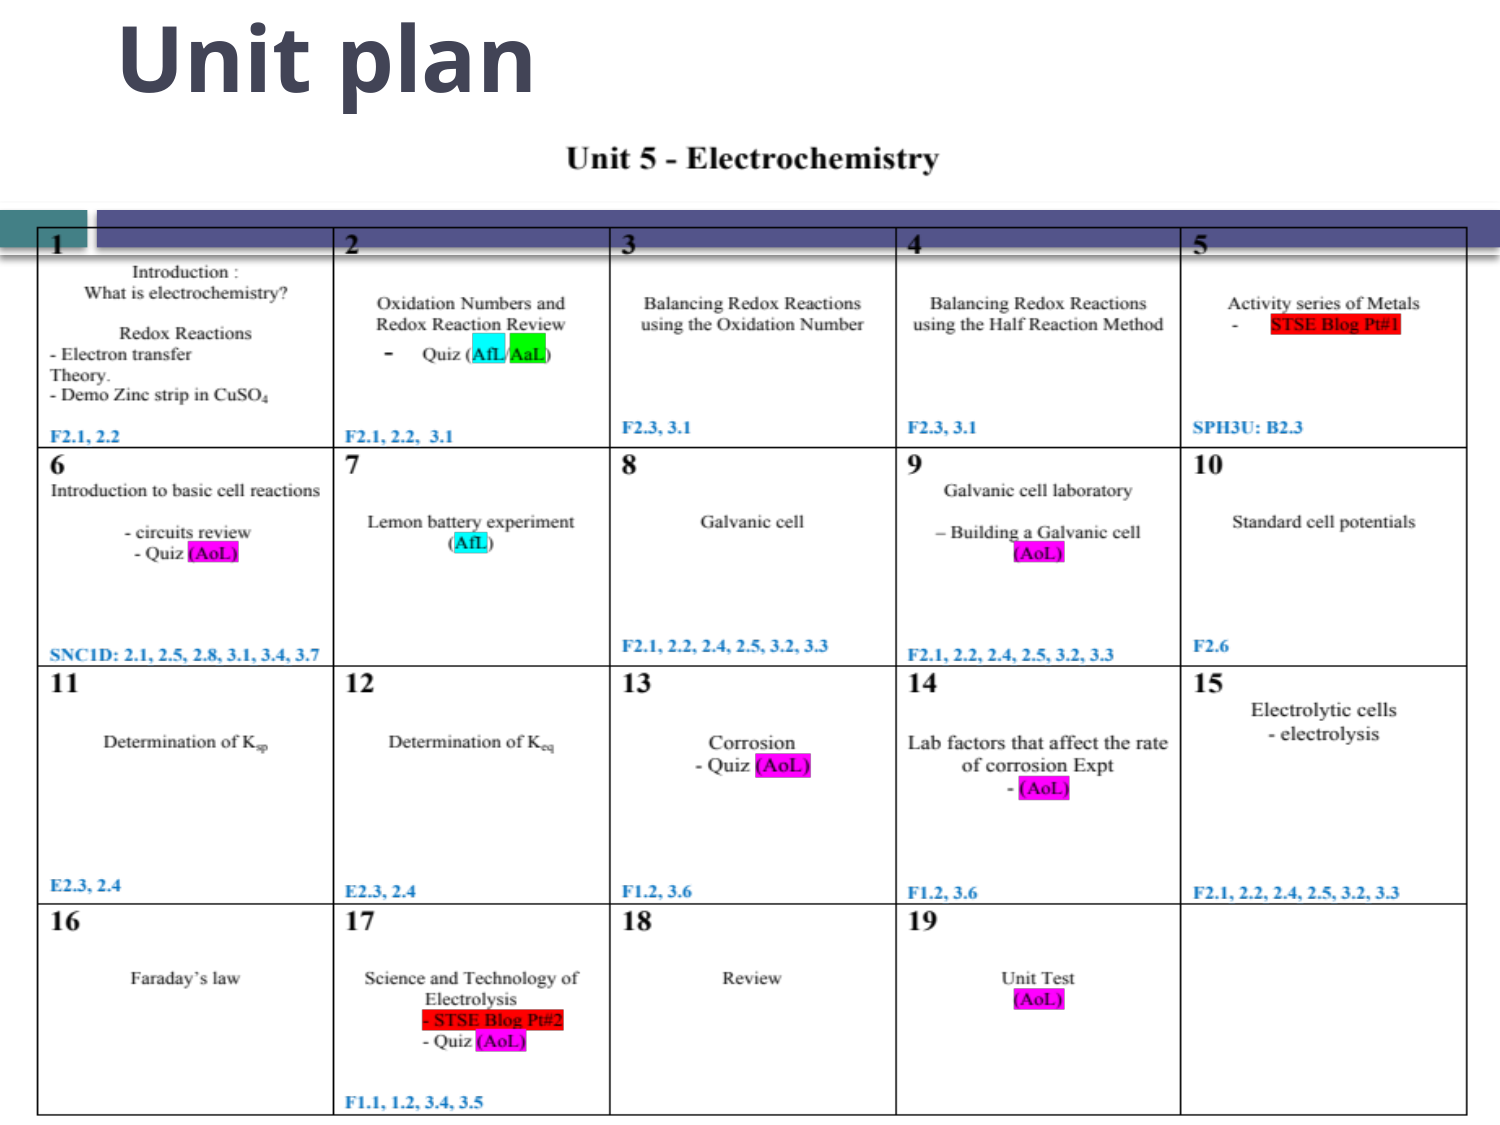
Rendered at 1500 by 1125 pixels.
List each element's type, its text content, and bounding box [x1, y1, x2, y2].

picture [0, 131, 1476, 1125]
title Unit plan [100, 0, 1438, 130]
